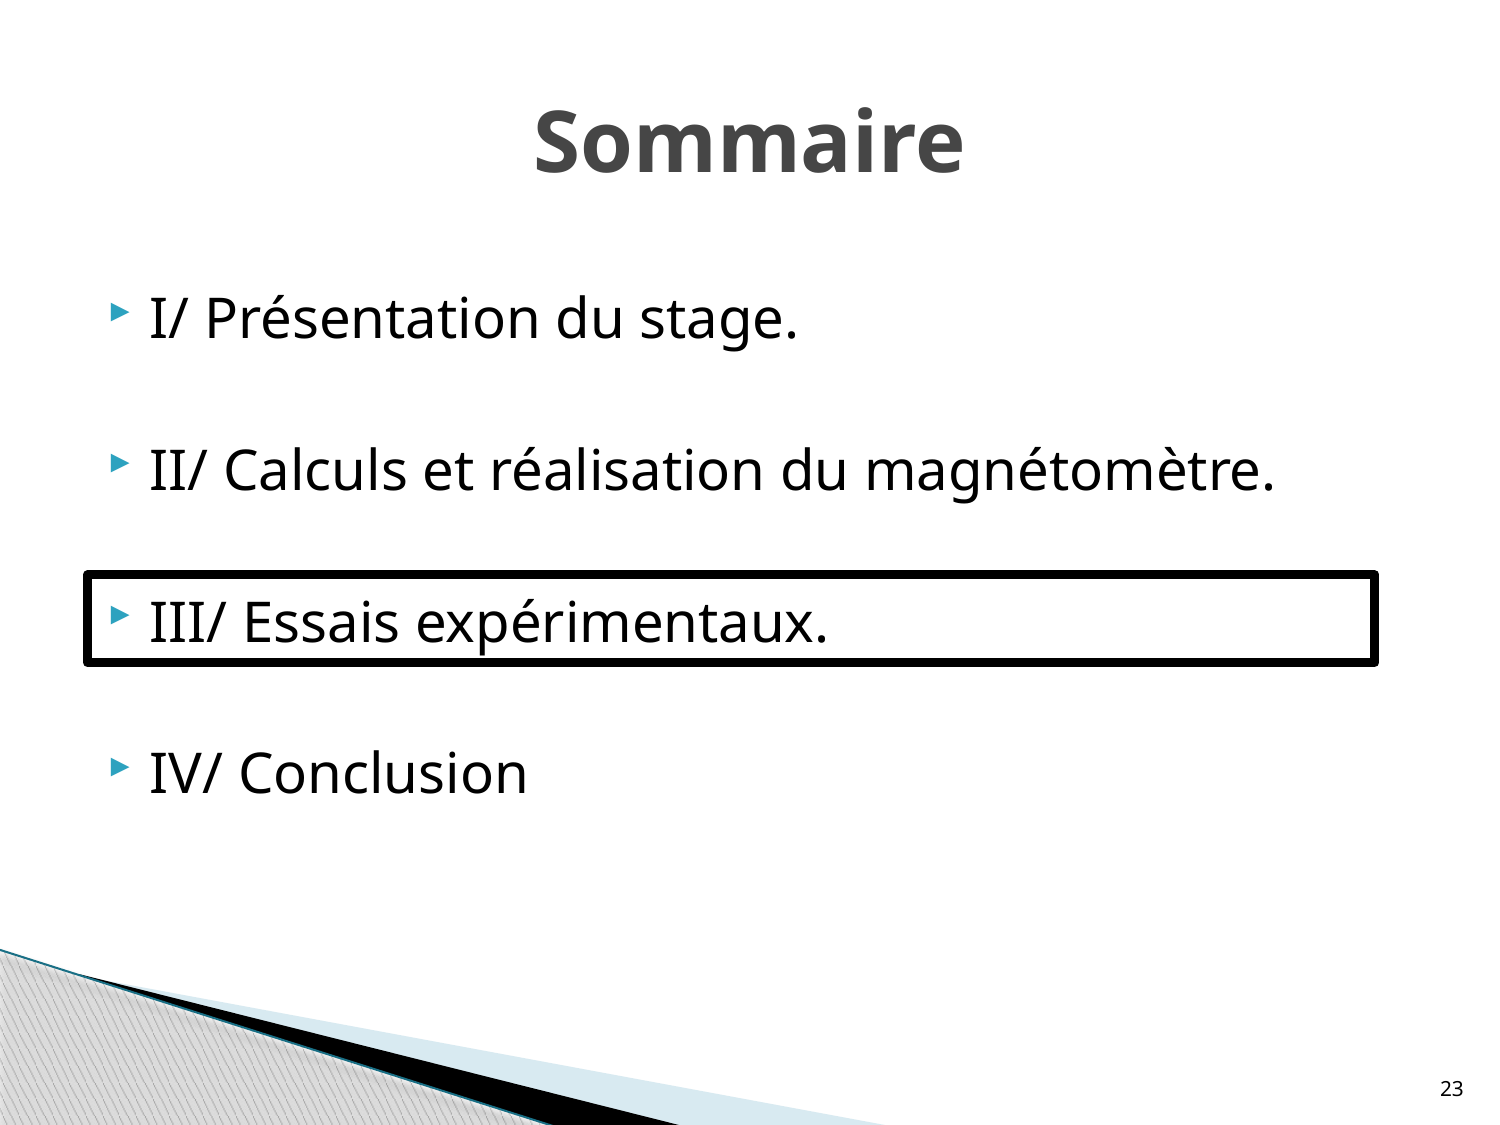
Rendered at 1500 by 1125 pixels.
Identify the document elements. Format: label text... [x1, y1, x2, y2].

text_box [83, 570, 1379, 667]
list I/ Présentation du stage. II/ Calculs et réalisation du magnétomètre. III/ Essais expérimentaux. IV/ Conclusion [75, 275, 1425, 1018]
title Sommaire [75, 45, 1425, 233]
slide_number 23 [1418, 1051, 1479, 1112]
